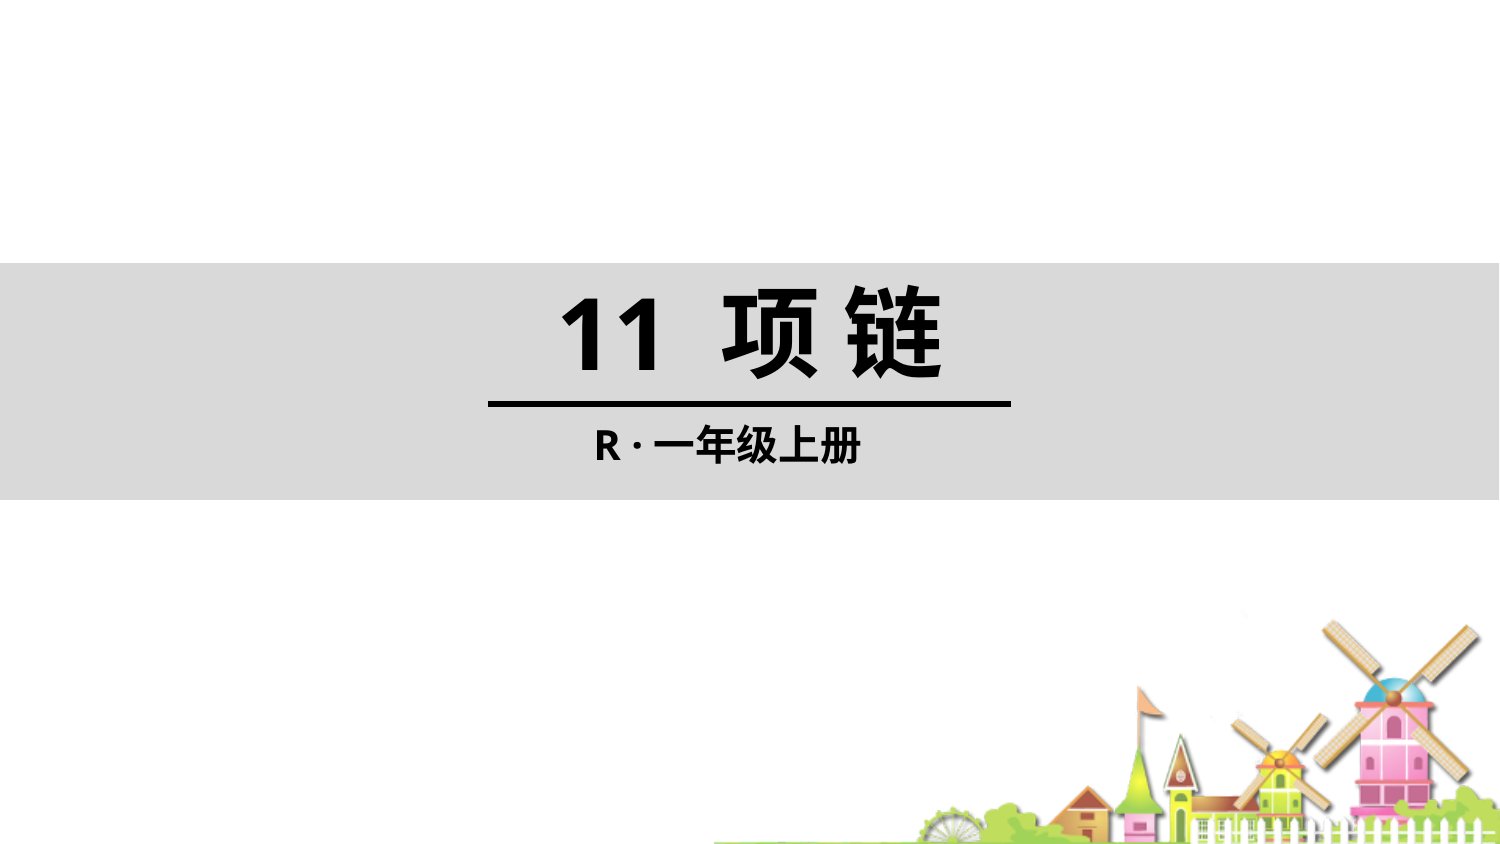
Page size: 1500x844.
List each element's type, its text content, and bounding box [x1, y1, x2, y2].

text_box R ·一年级上册 [578, 412, 947, 483]
picture [713, 543, 1500, 844]
text_box 11 项 链 [0, 263, 1500, 391]
text_box [0, 391, 1500, 502]
